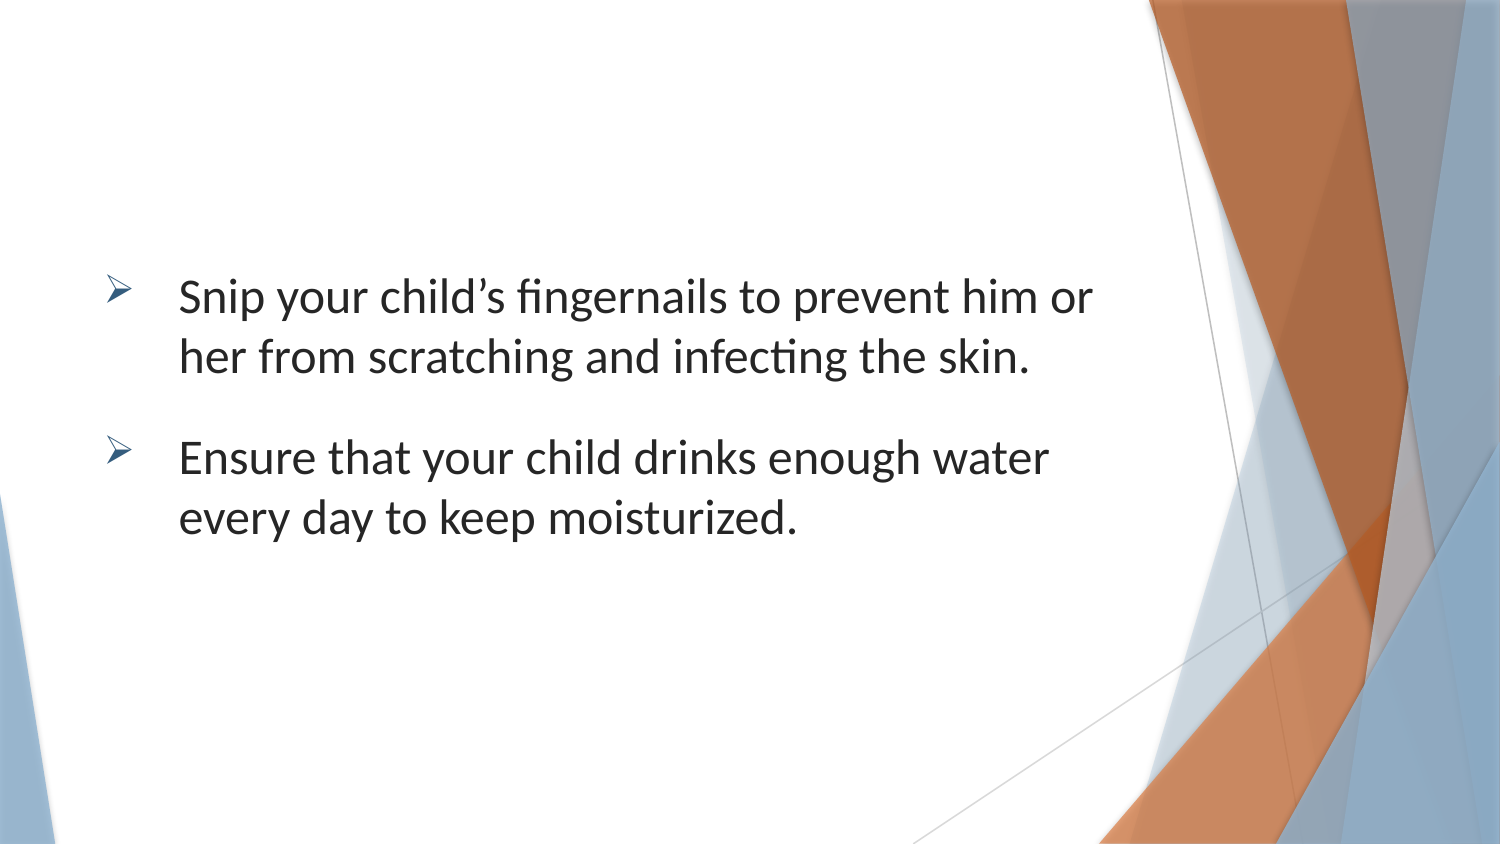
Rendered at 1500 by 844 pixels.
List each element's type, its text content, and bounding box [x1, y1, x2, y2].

list Snip your child’s fingernails to prevent him or her from scratching and infecting the skin. Ensure that your child drinks enough water every day to keep moisturized. [88, 256, 1147, 588]
